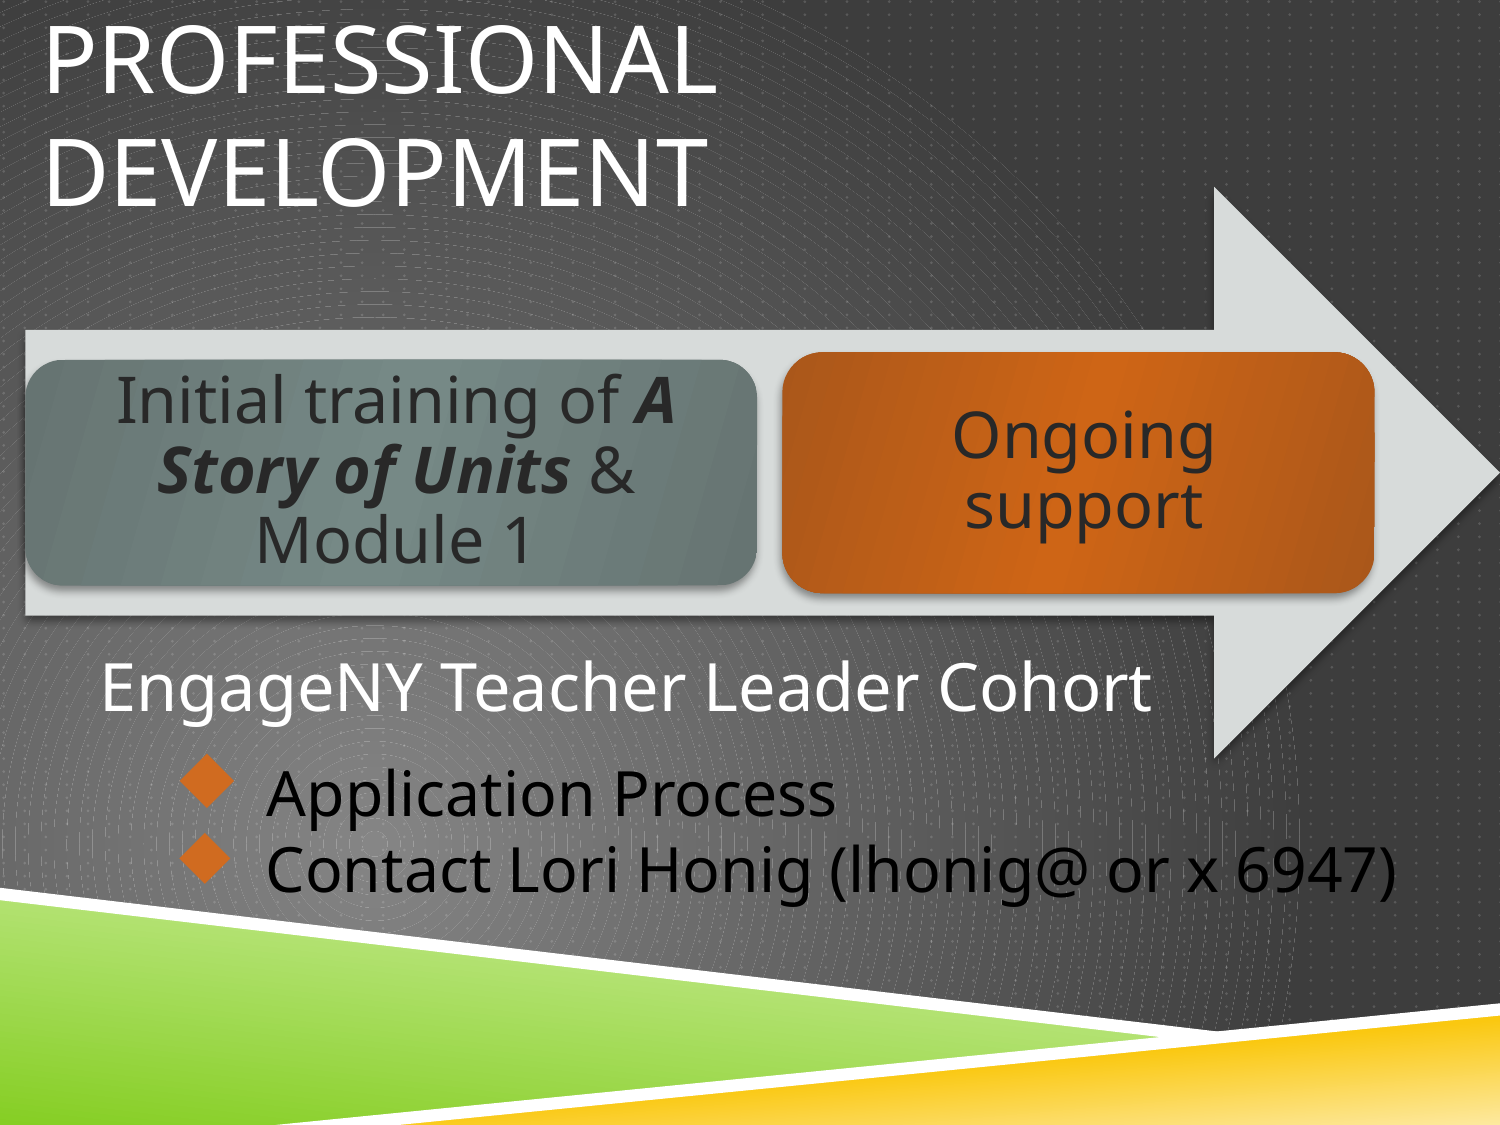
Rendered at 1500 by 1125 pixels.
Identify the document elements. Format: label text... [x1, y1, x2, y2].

title Professional Development [41, 18, 1388, 186]
text_box EngageNY Teacher Leader Cohort Application Process Contact Lori Honig (lhonig@ or x 6947) [84, 771, 1414, 912]
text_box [25, 186, 1500, 759]
